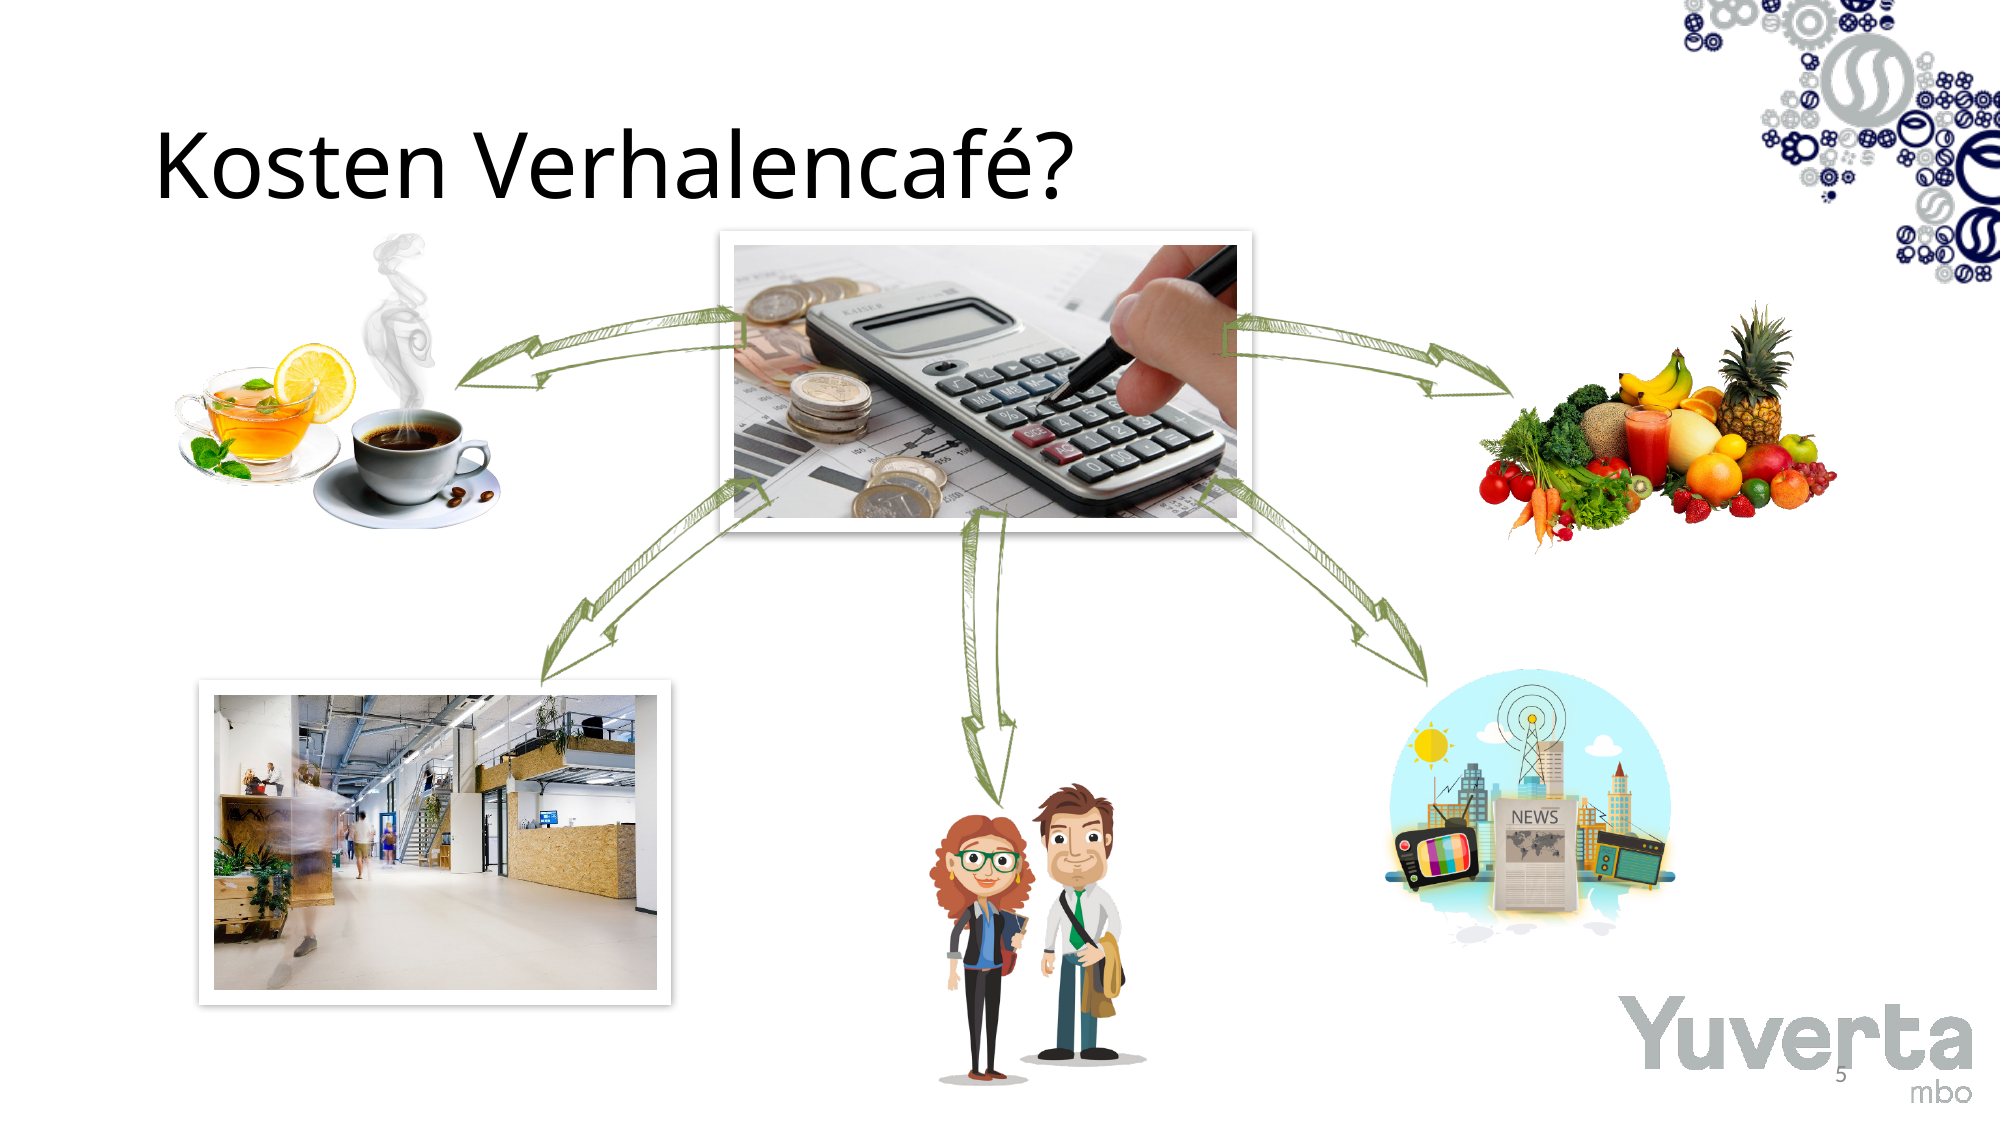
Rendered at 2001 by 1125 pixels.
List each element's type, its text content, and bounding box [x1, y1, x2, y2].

slide_number 5 [1412, 1042, 1863, 1103]
picture [0, 0, 2000, 1125]
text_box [152, 233, 532, 530]
title Kosten Verhalencafé? [137, 59, 1863, 278]
